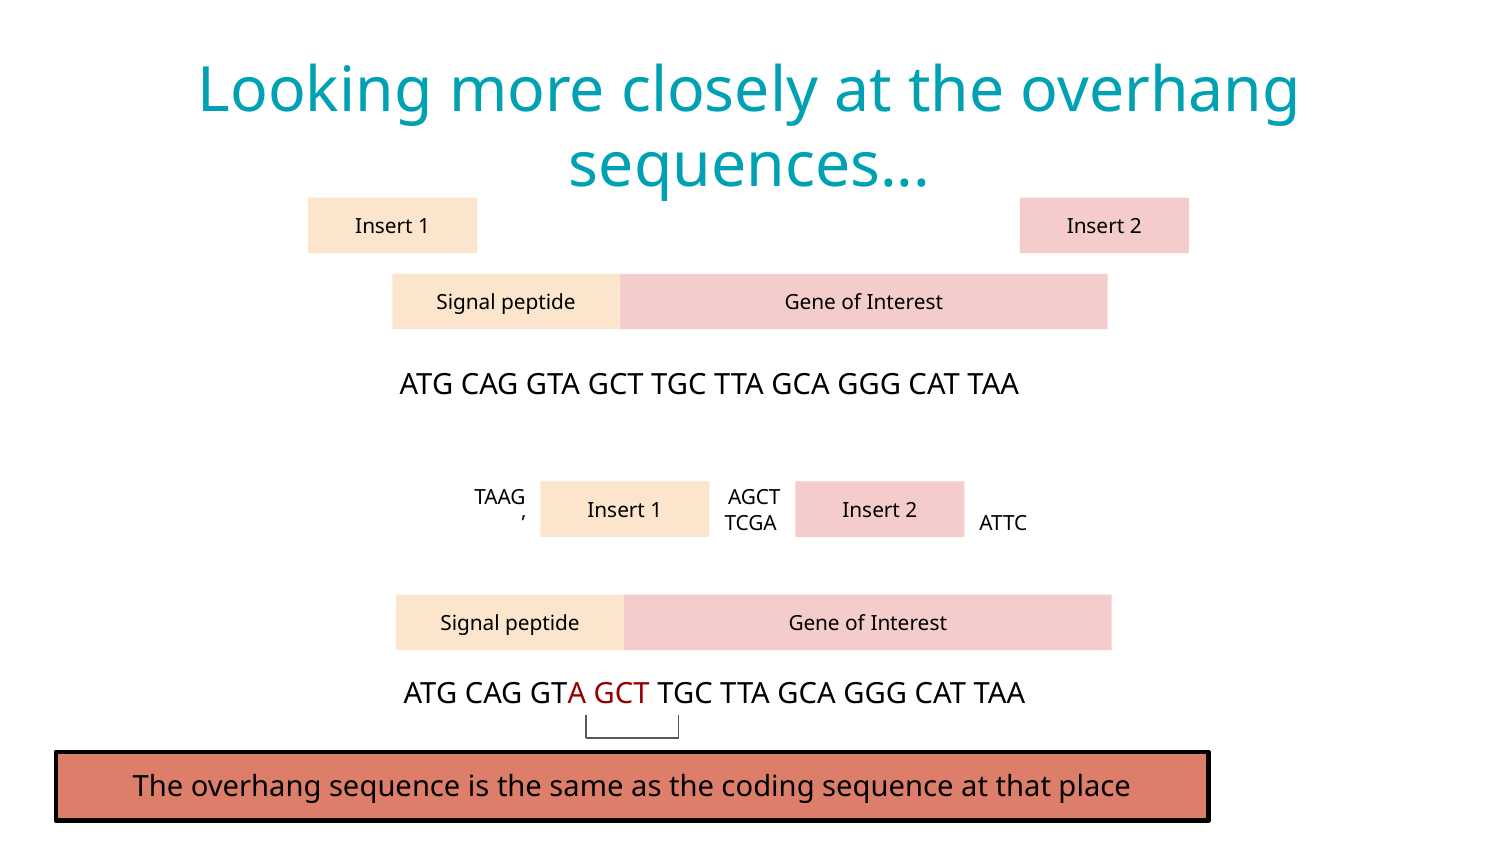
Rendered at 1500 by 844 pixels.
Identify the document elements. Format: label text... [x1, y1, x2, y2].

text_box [395, 594, 1112, 651]
text_box The overhang sequence is the same as the coding sequence at that place [55, 751, 1209, 821]
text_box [392, 273, 1108, 330]
text_box ATG CAG GTA GCT TGC TTA GCA GGG CAT TAA [388, 659, 1112, 715]
text_box ATG CAG GTA GCT TGC TTA GCA GGG CAT TAA [384, 349, 1108, 406]
text_box Looking more closely at the overhang sequences... [72, 34, 1428, 212]
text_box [585, 714, 679, 739]
text_box Insert 1 [308, 197, 478, 254]
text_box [444, 456, 1048, 562]
text_box Insert 2 [1019, 197, 1189, 254]
